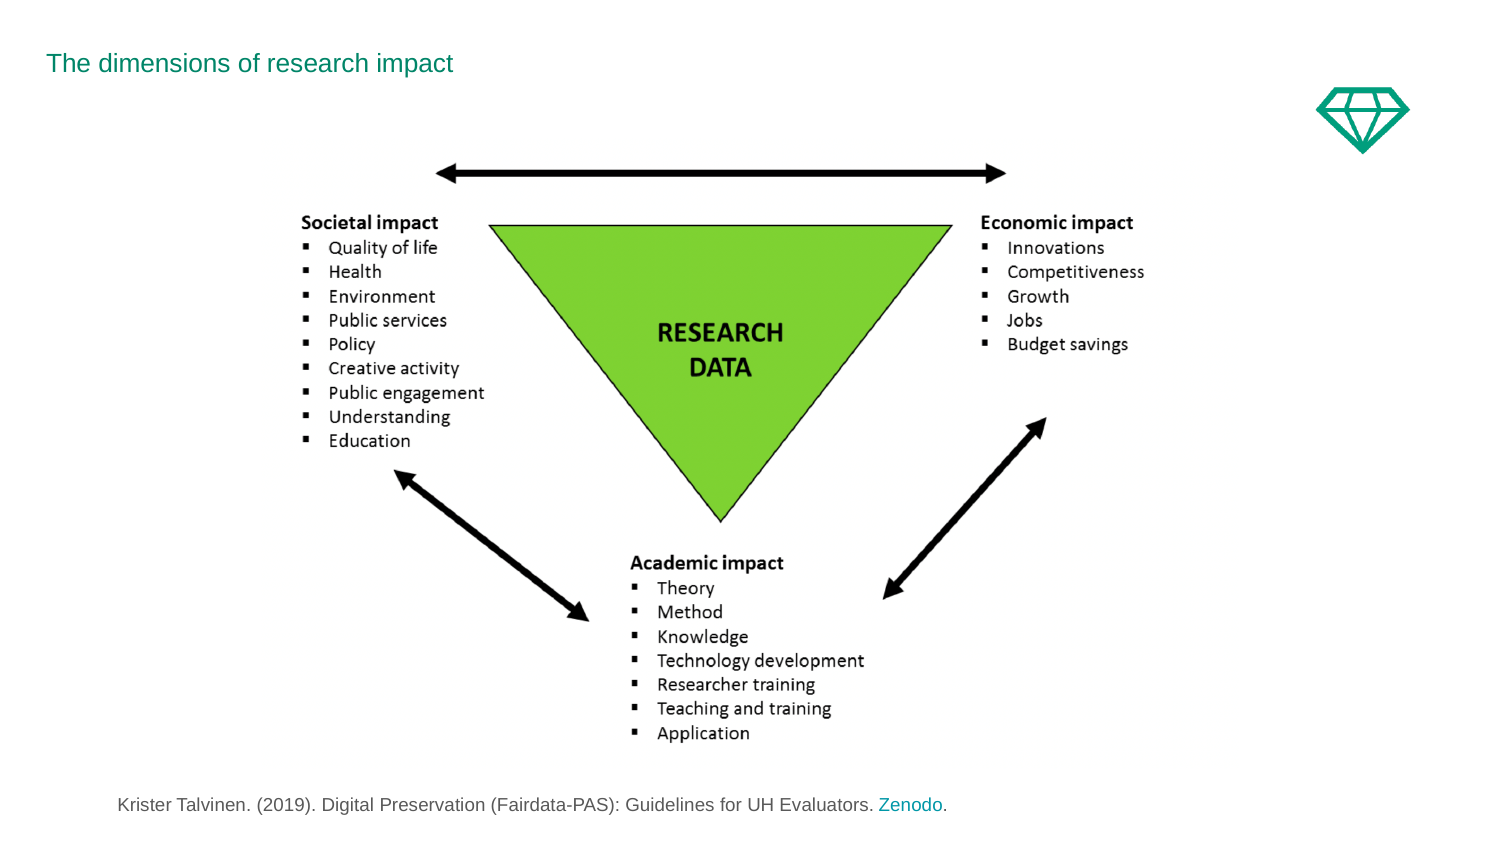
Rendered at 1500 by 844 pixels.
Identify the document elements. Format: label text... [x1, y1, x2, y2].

picture [261, 137, 1239, 769]
title The dimensions of research impact [31, 30, 1429, 125]
text_box Krister Talvinen. (2019). Digital Preservation (Fairdata-PAS): Guidelines for UH Evaluators. Zenodo. [102, 781, 1299, 827]
picture [1311, 72, 1413, 168]
